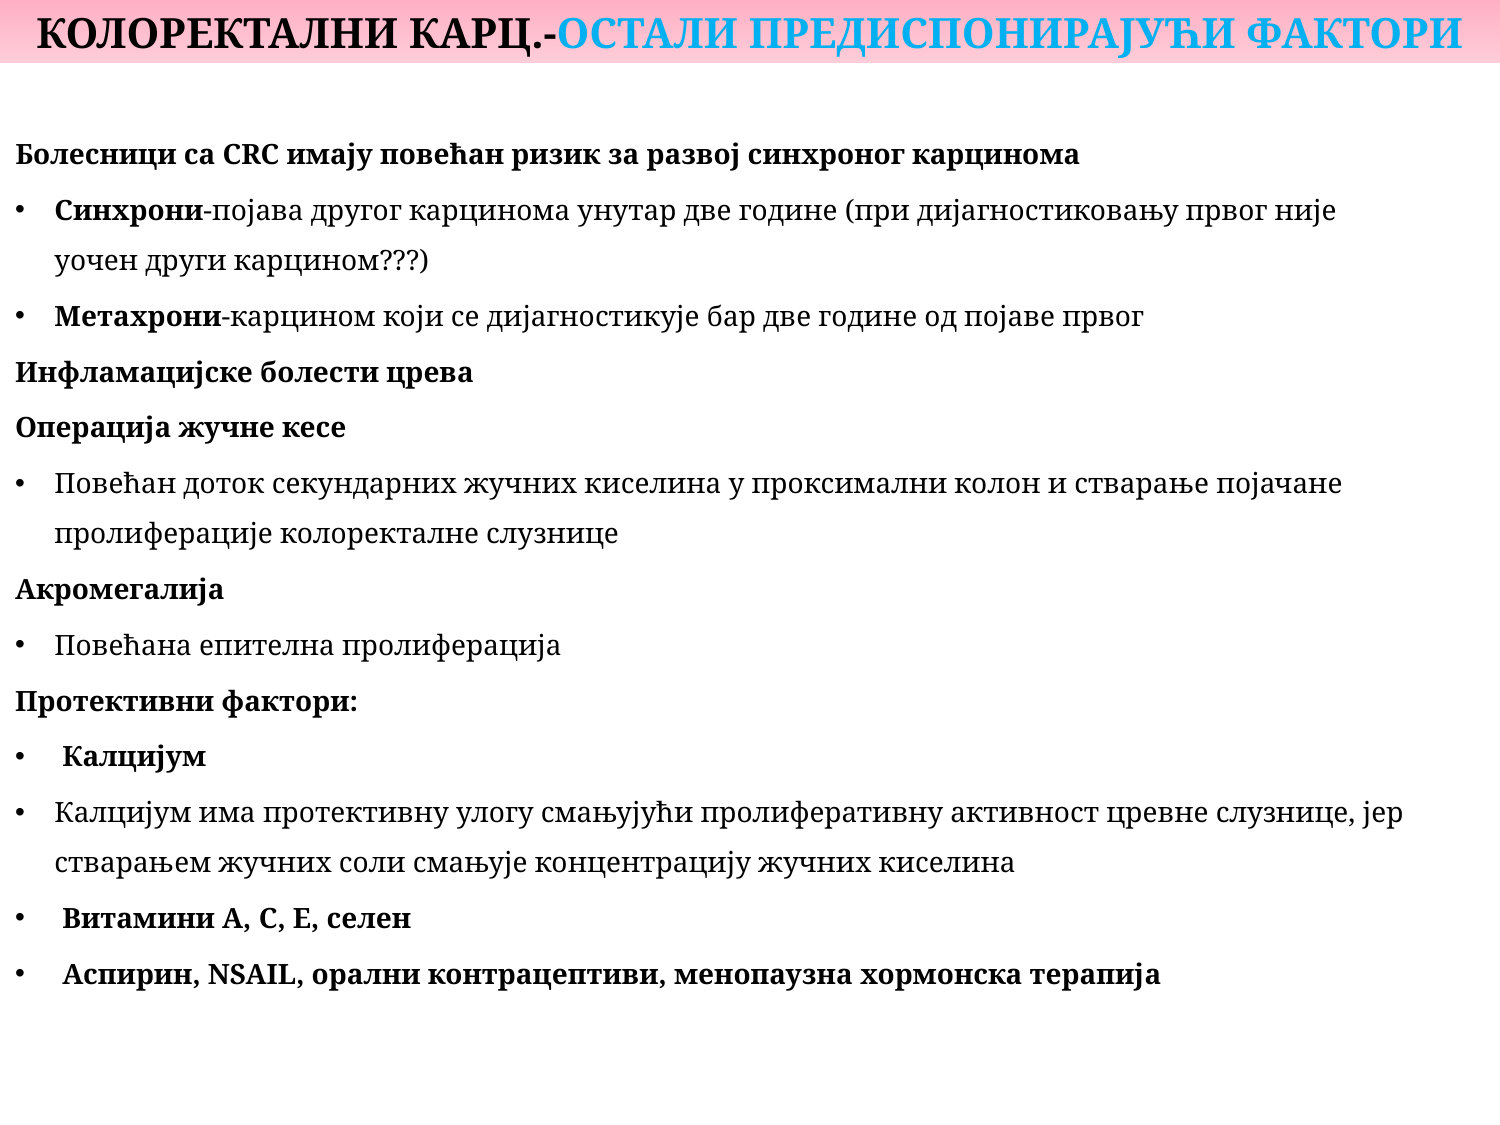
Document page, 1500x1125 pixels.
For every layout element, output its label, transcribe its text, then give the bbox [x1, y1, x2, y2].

list Болесници са CRC имају повећан ризик за развој синхроног карцинома Синхрони-појава другог карцинома унутар две године (при дијагностиковању првог није уочен други карцином???) Метахрони-карцином који се дијагностикује бар две године од појаве првог Инфламацијске болести црева Операција жучне кесе Повећан доток секундарних жучних киселина у проксимални колон и стварање појачане пролиферације колоректалне слузнице Акромегалија Повећана епителна пролиферација Протективни фактори: Калцијум Калцијум има протективну улогу смањујући пролиферативну активност цревне слузнице, јер стварањем жучних соли смањује концентрацију жучних киселина Витамини А, C, Е, селен Аспирин, NSAIL, орални контрацептиви, менопаузна хормонска терапија [0, 112, 1425, 1005]
text_box КОЛОРЕКТАЛНИ КАРЦ.-ОСТАЛИ ПРЕДИСПОНИРАЈУЋИ ФАКТОРИ [0, 0, 1500, 63]
